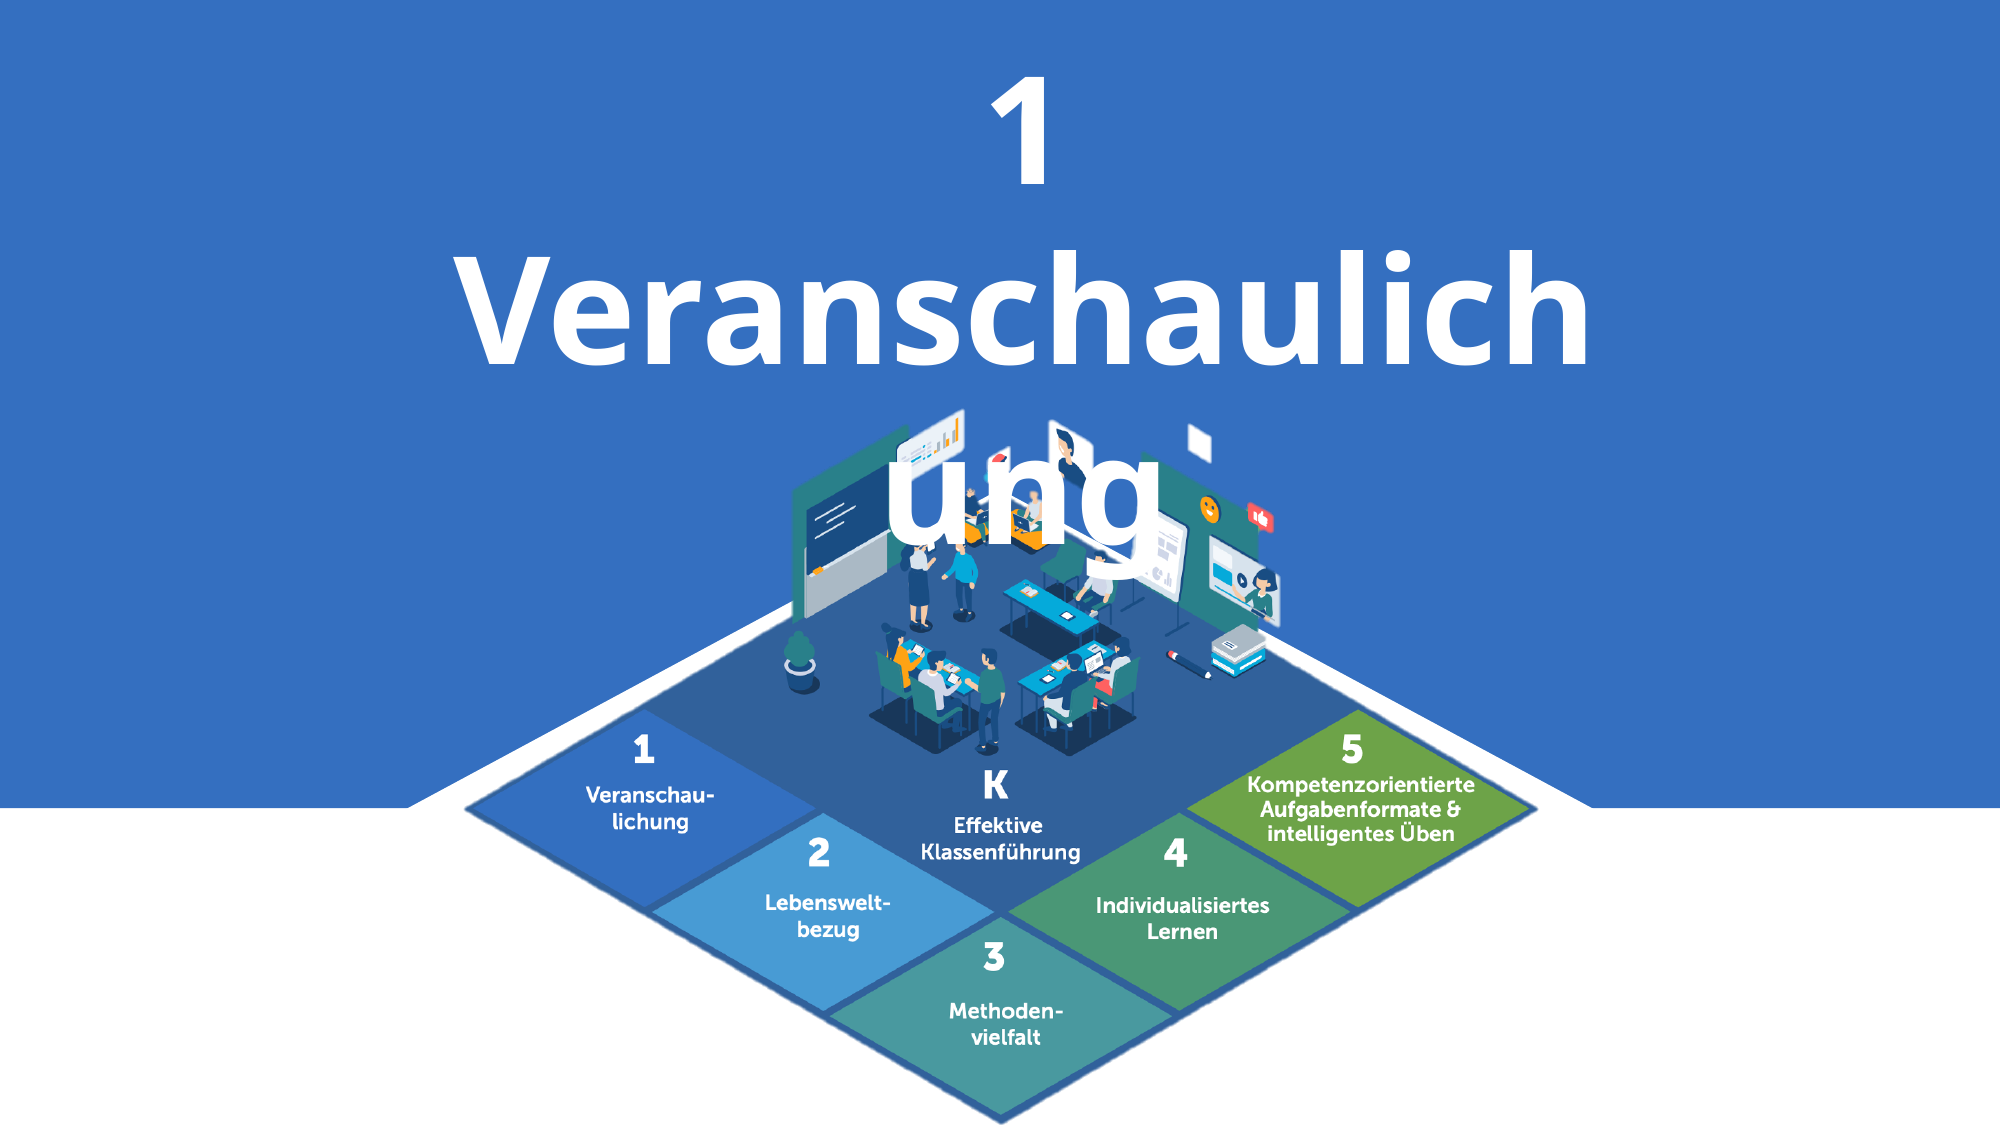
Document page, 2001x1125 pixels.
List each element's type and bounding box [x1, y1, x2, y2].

picture [441, 387, 1559, 1125]
